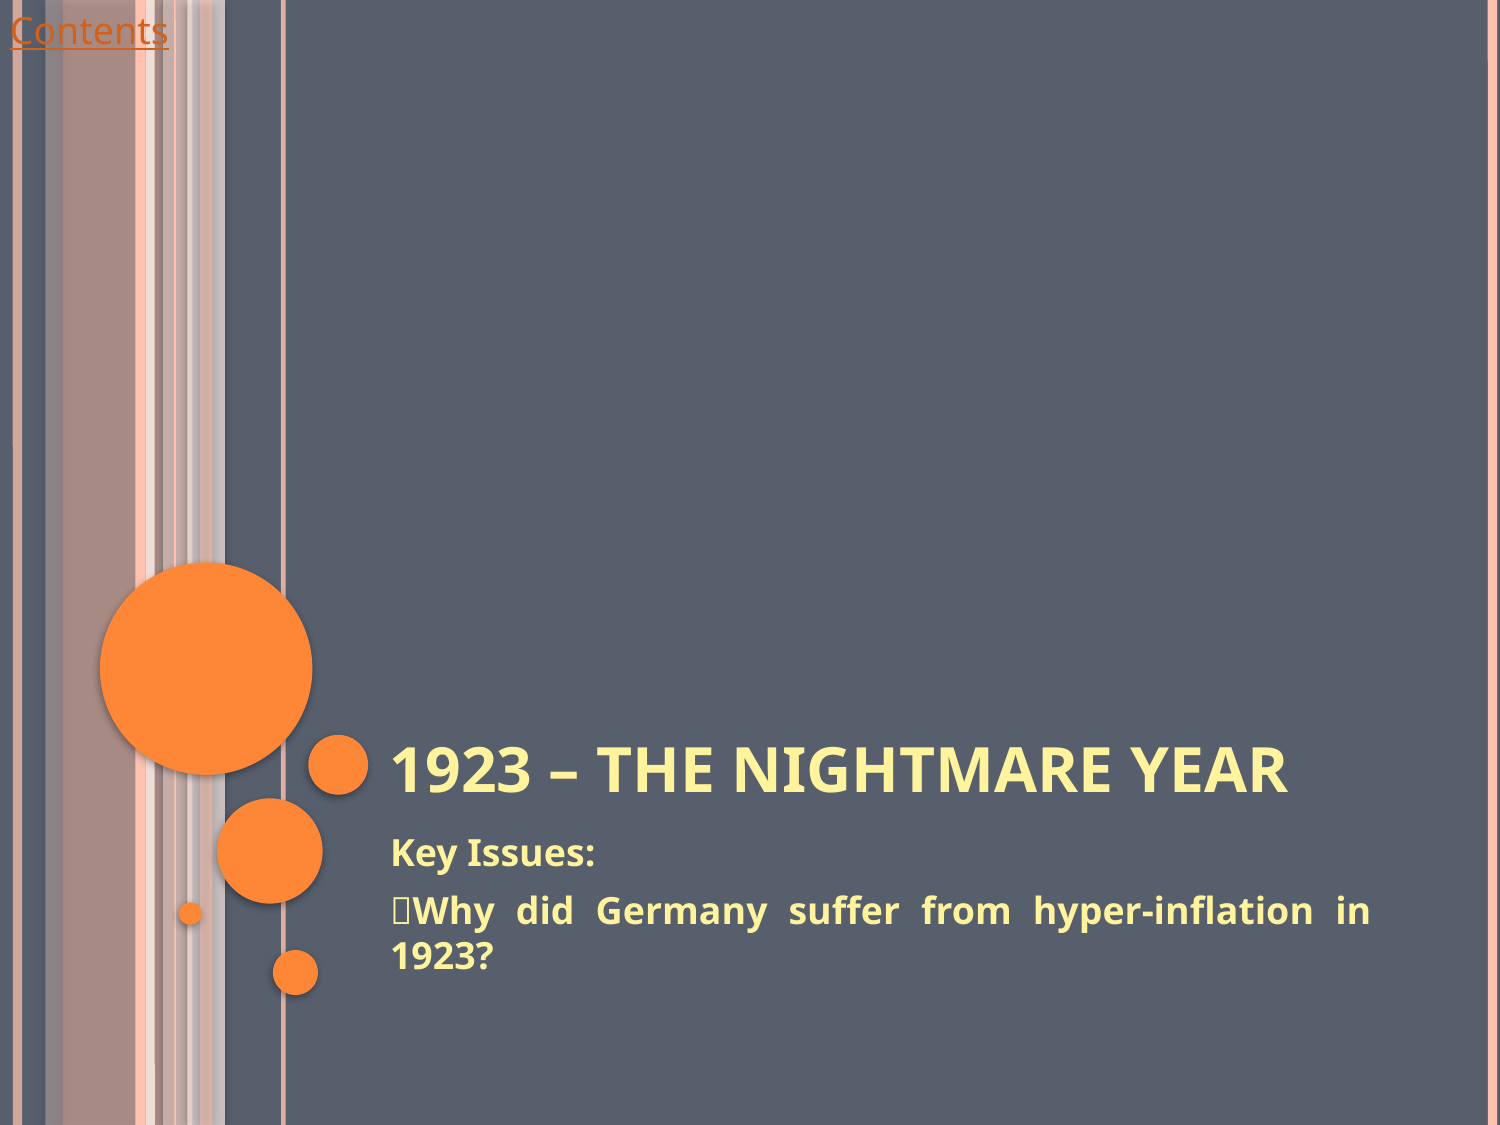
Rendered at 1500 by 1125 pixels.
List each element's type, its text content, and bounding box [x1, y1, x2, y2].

list Key Issues: Why did Germany suffer from hyper-inflation in 1923? [374, 821, 1388, 1048]
title 1923 – The Nightmare Year [375, 474, 1388, 812]
